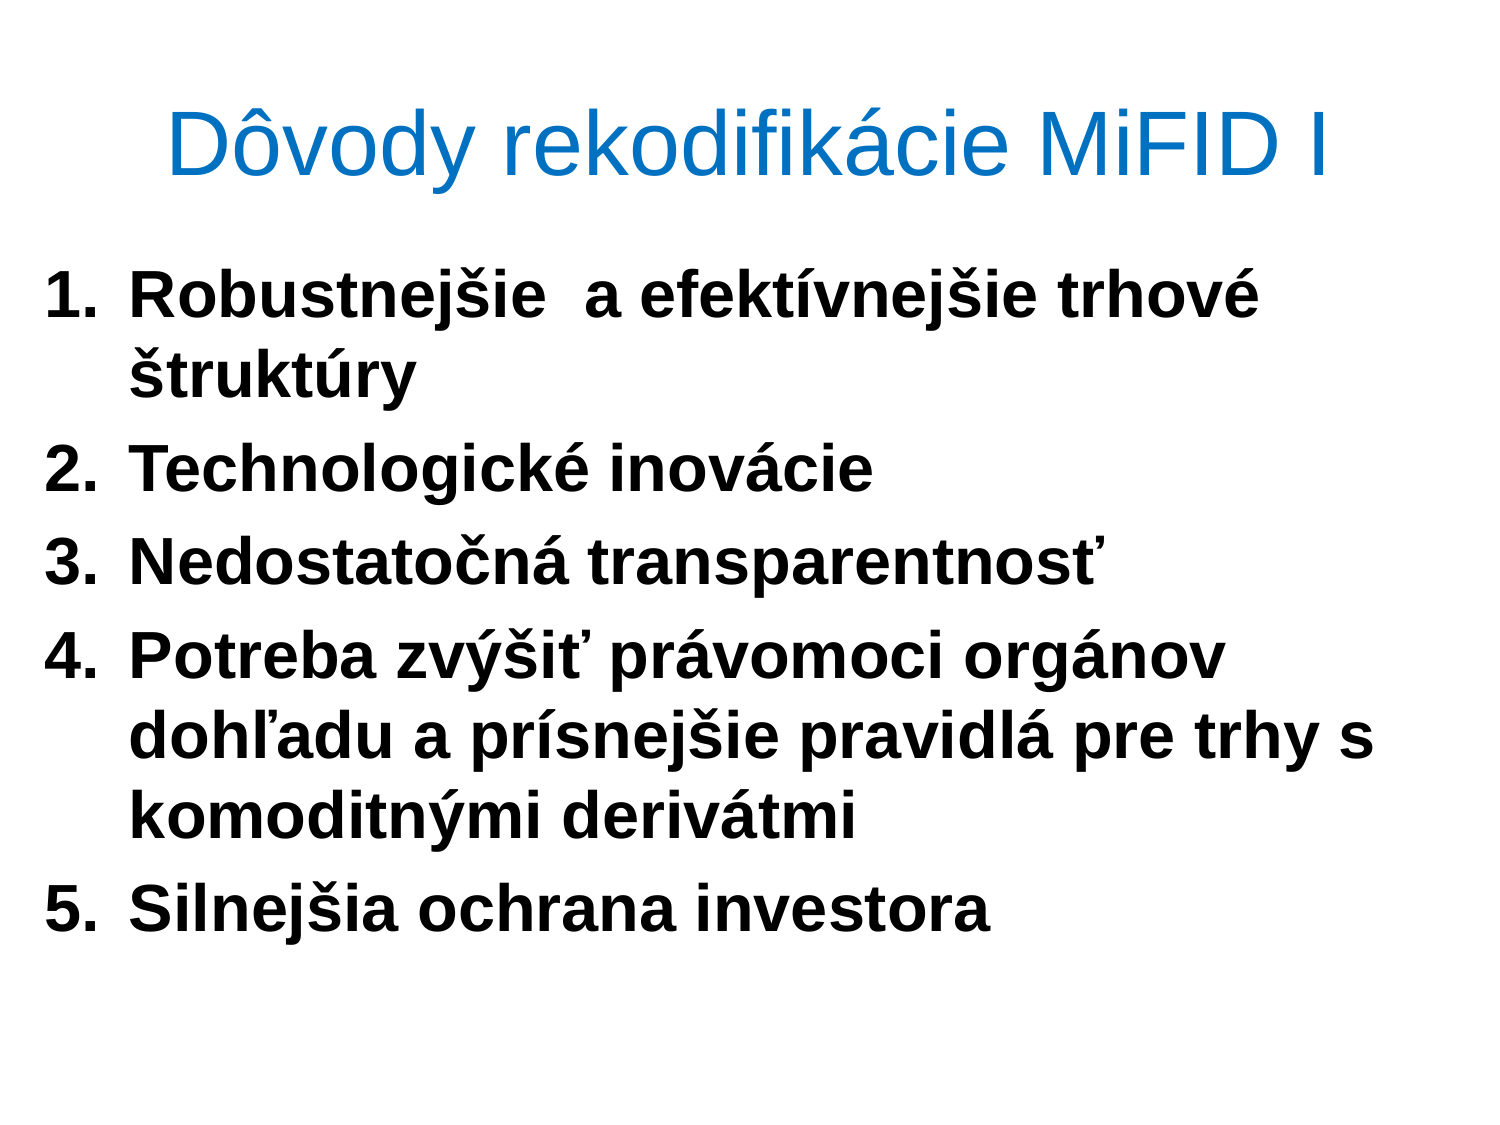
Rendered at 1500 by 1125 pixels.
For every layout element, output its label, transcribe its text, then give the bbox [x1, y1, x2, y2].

list Robustnejšie a efektívnejšie trhové štruktúry Technologické inovácie Nedostatočná transparentnosť Potreba zvýšiť právomoci orgánov dohľadu a prísnejšie pravidlá pre trhy s komoditnými derivátmi Silnejšia ochrana investora [29, 243, 1459, 1005]
title Dôvody rekodifikácie MiFID I [75, 45, 1425, 233]
